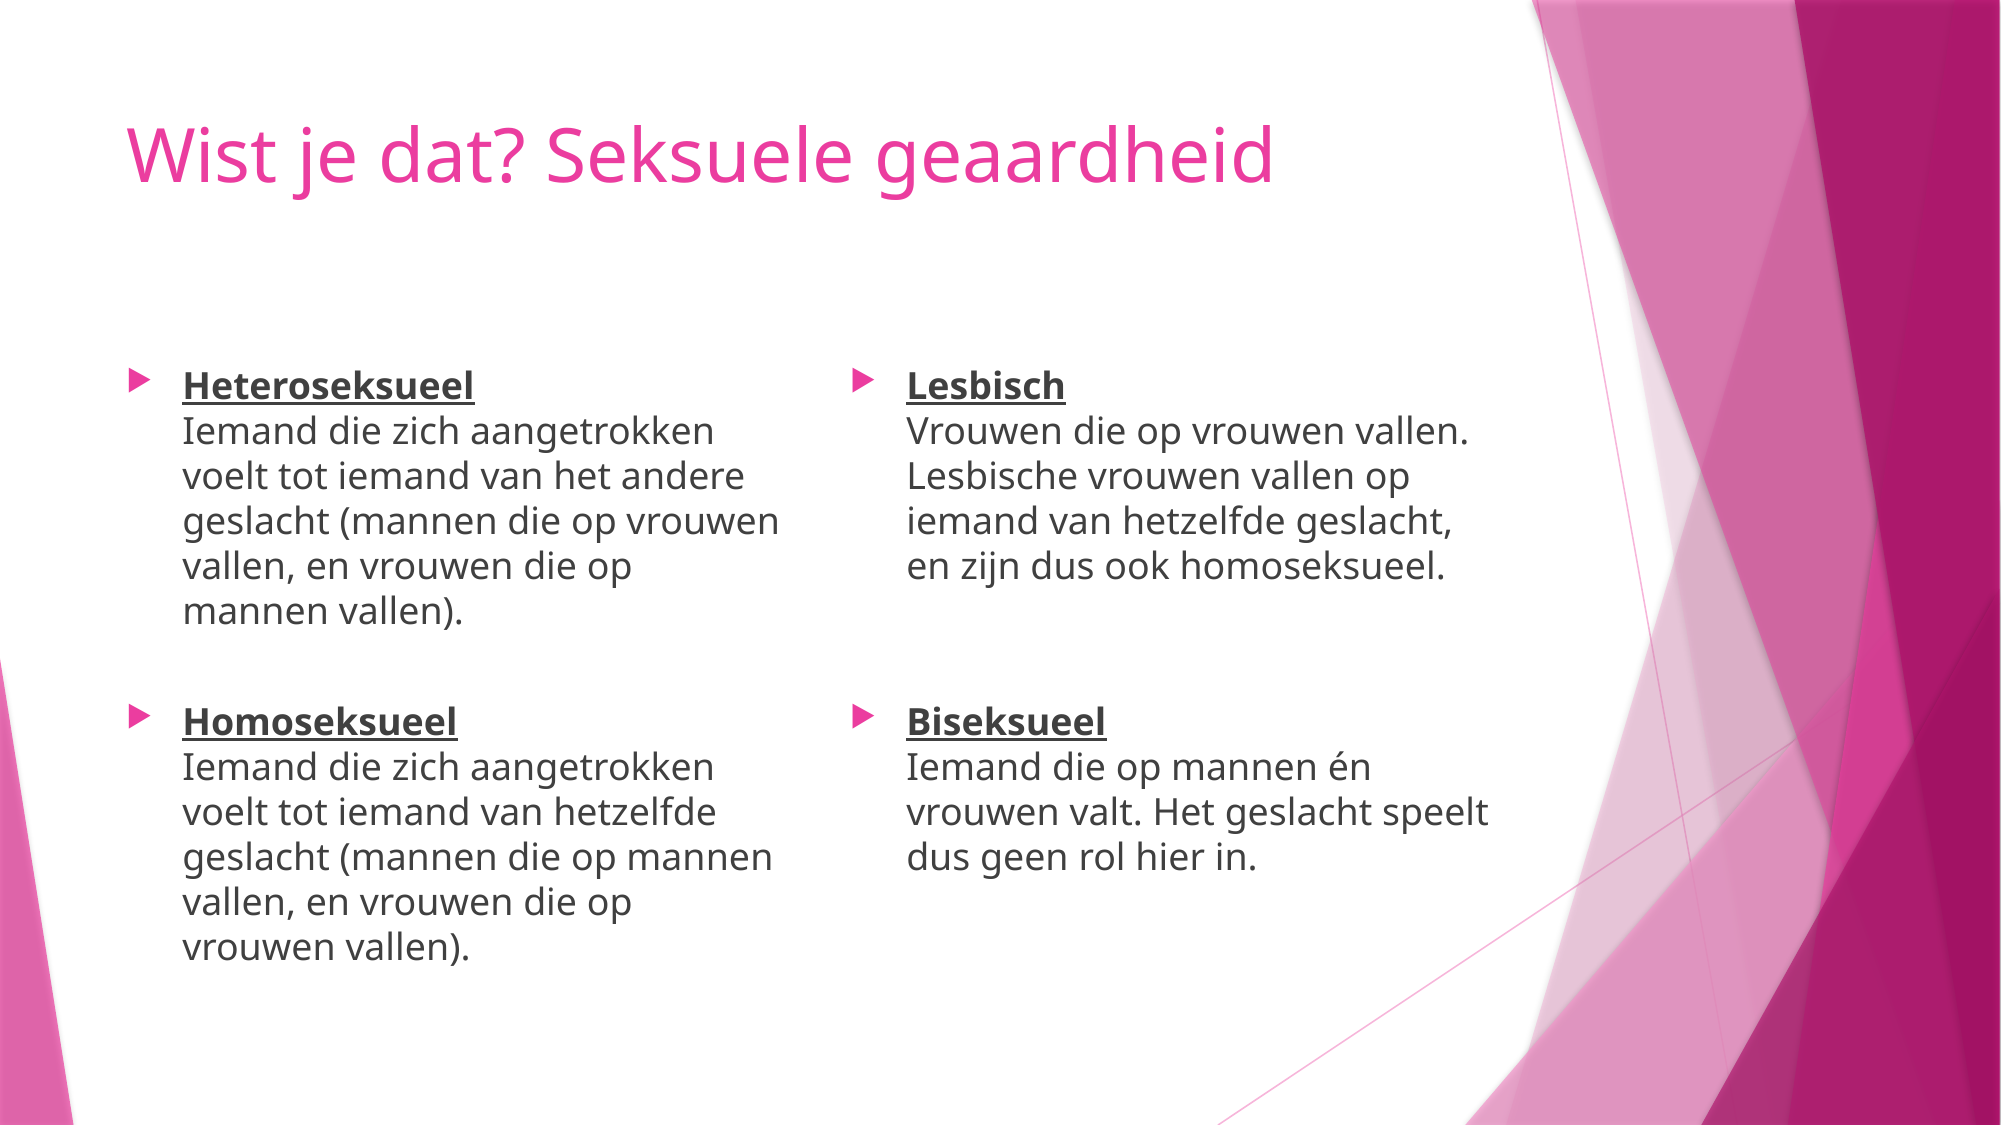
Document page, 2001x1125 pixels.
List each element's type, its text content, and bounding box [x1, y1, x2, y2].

list Lesbisch Vrouwen die op vrouwen vallen. Lesbische vrouwen vallen op iemand van hetzelfde geslacht, en zijn dus ook homoseksueel. Biseksueel Iemand die op mannen én vrouwen valt. Het geslacht speelt dus geen rol hier in. [834, 354, 1522, 992]
title Wist je dat? Seksuele geaardheid [111, 99, 1522, 317]
list Heteroseksueel Iemand die zich aangetrokken voelt tot iemand van het andere geslacht (mannen die op vrouwen vallen, en vrouwen die op mannen vallen). Homoseksueel Iemand die zich aangetrokken voelt tot iemand van hetzelfde geslacht (mannen die op mannen vallen, en vrouwen die op vrouwen vallen). [111, 354, 798, 992]
